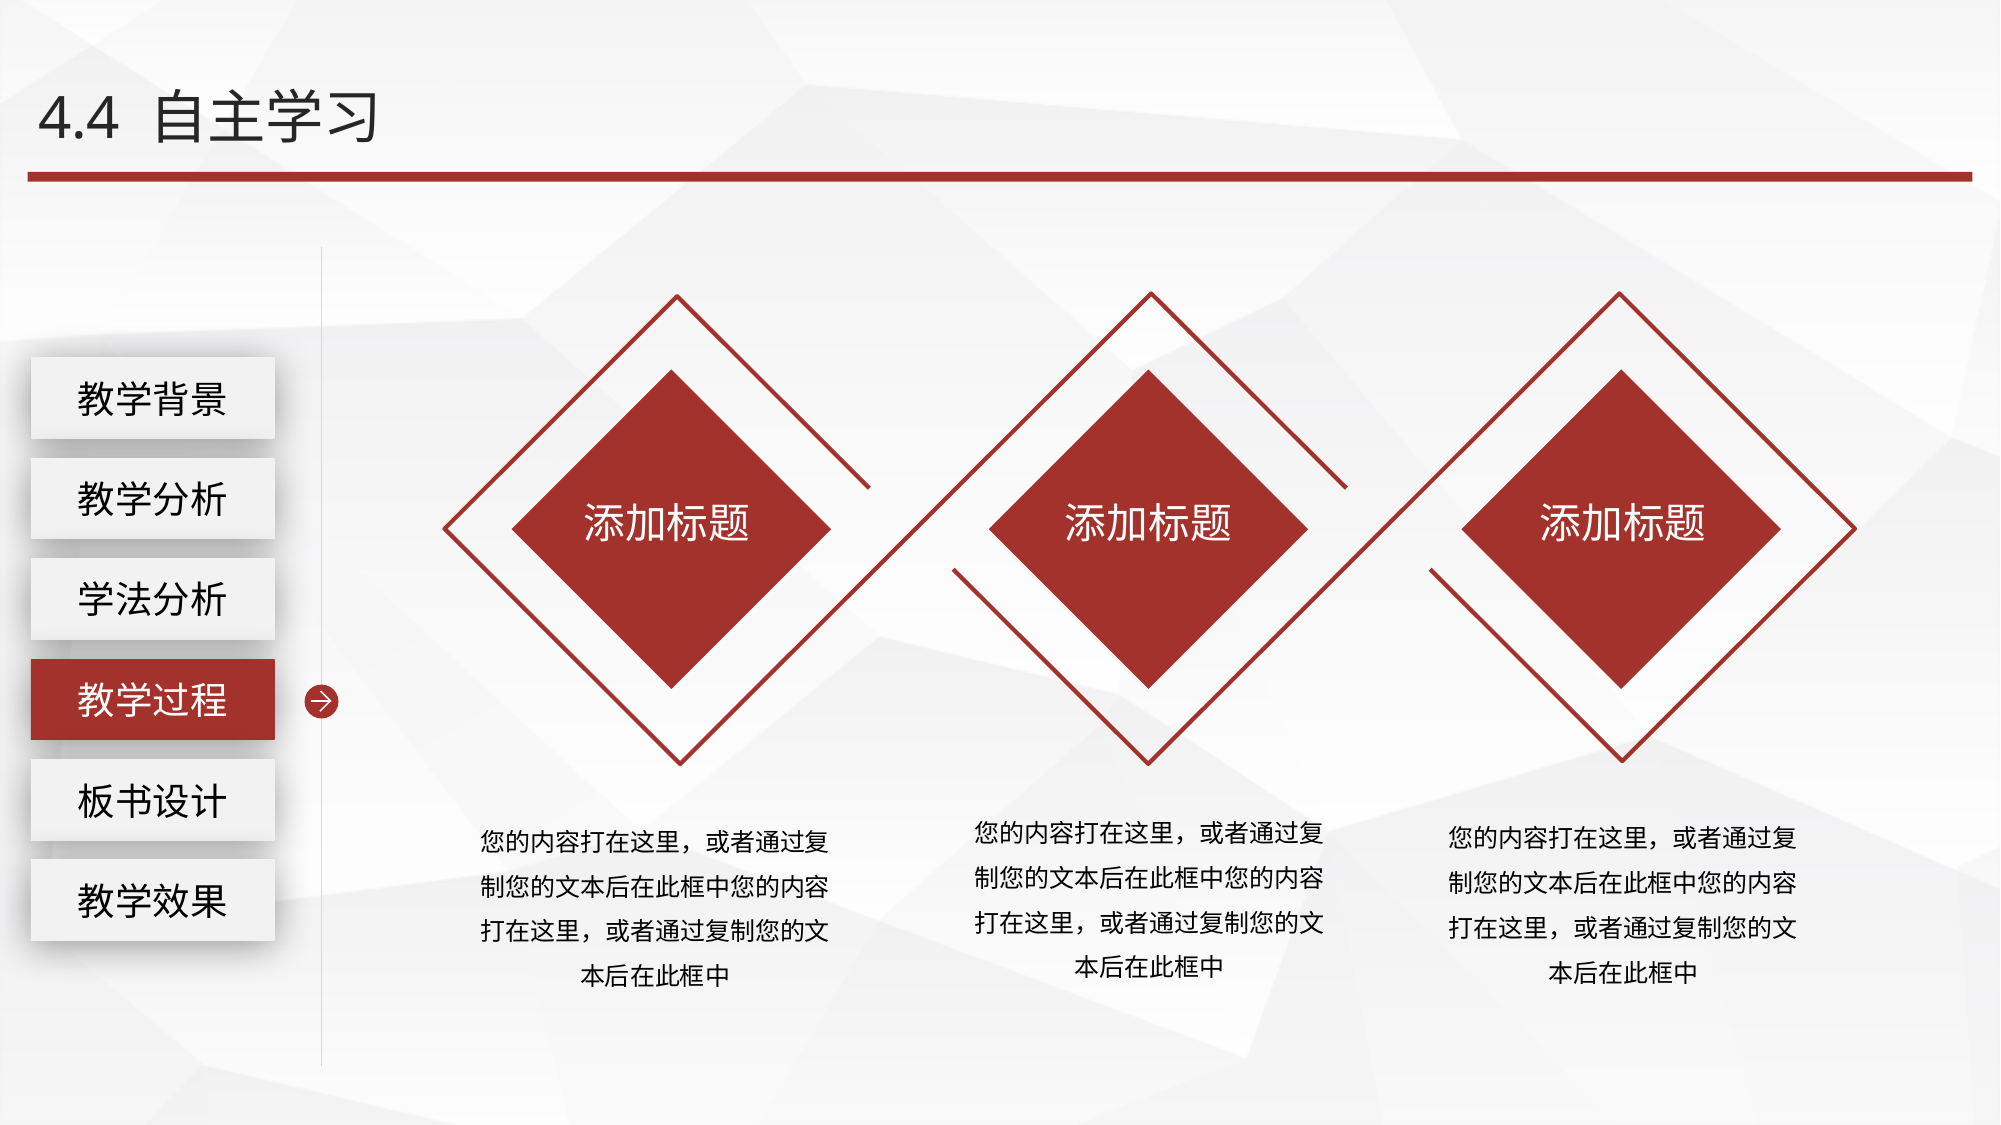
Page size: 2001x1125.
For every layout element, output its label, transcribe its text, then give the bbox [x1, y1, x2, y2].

text_box 学法分析 [30, 558, 275, 640]
text_box 4.4 自主学习 [23, 73, 794, 158]
text_box 您的内容打在这里，或者通过复制您的文本后在此框中您的内容打在这里，或者通过复制您的文本后在此框中 [953, 795, 1347, 990]
text_box 您的内容打在这里，或者通过复制您的文本后在此框中您的内容打在这里，或者通过复制您的文本后在此框中 [463, 803, 847, 999]
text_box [444, 293, 1855, 764]
text_box 您的内容打在这里，或者通过复制您的文本后在此框中您的内容打在这里，或者通过复制您的文本后在此框中 [1426, 800, 1820, 995]
text_box 教学背景 [30, 357, 275, 439]
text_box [304, 684, 339, 719]
text_box 教学效果 [30, 859, 275, 941]
text_box [26, 171, 1973, 183]
text_box 教学过程 [30, 659, 275, 740]
picture [0, 0, 2000, 1125]
text_box 教学分析 [30, 458, 275, 539]
text_box 板书设计 [30, 759, 275, 841]
